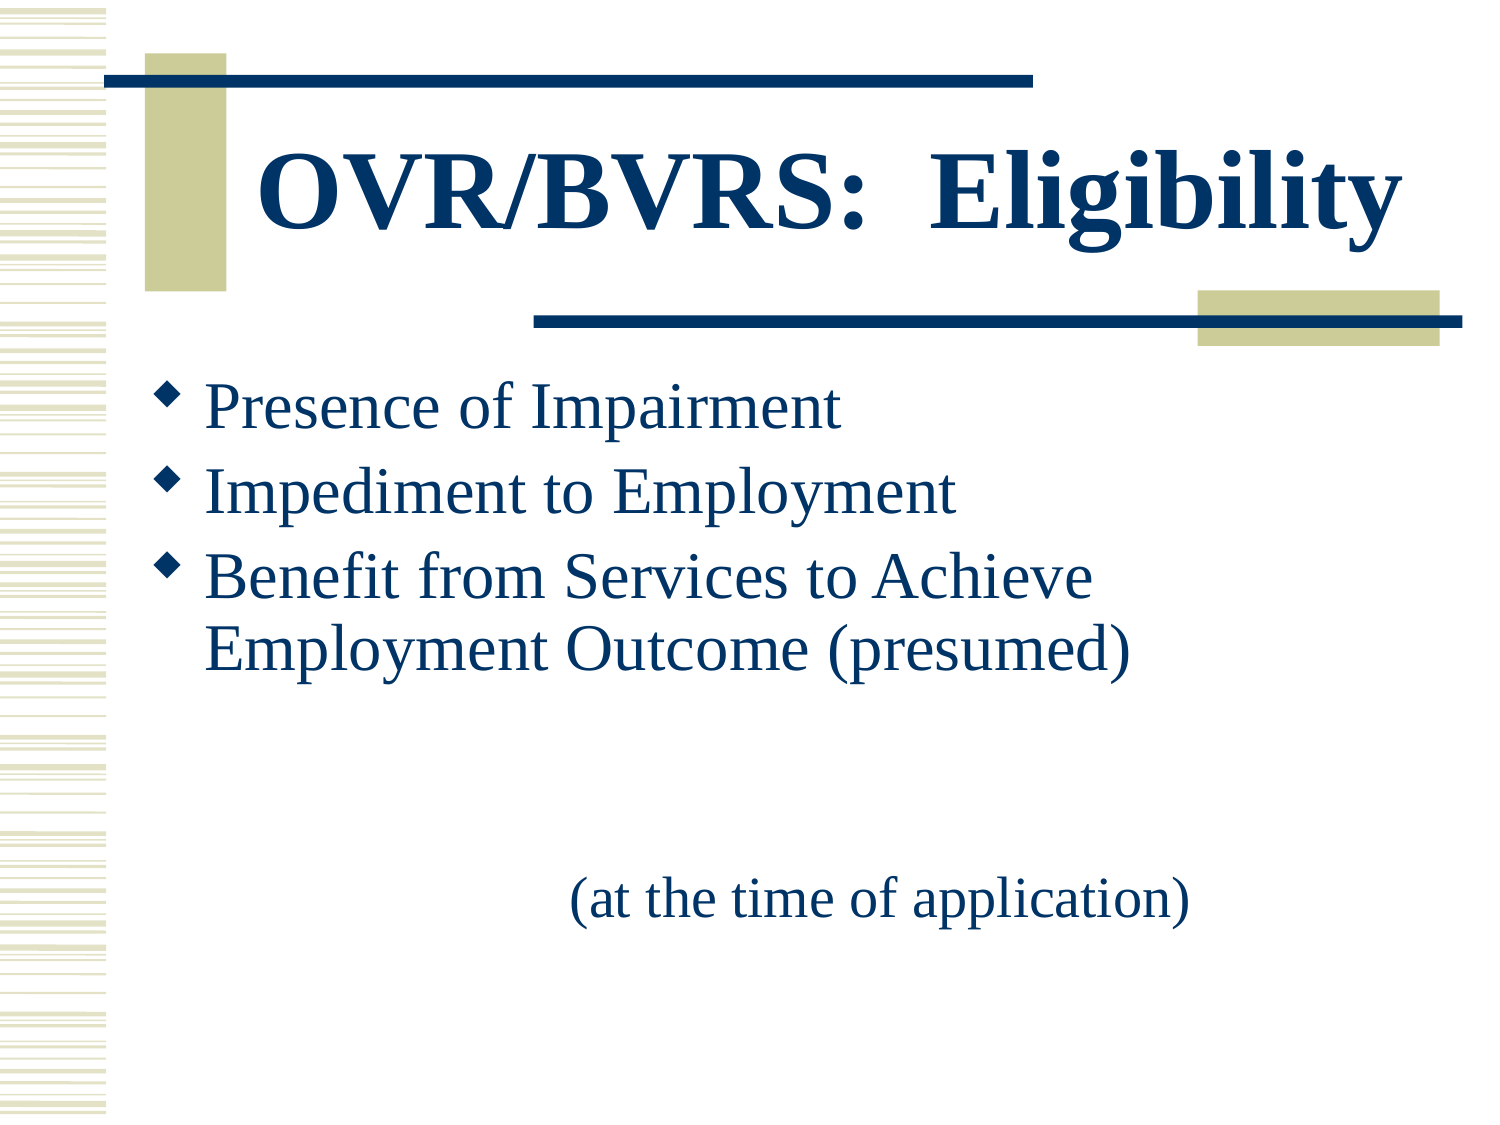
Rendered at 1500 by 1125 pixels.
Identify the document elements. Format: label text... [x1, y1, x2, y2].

title OVR/BVRS: Eligibility [224, 99, 1436, 288]
list Presence of Impairment Impediment to Employment Benefit from Services to Achieve Employment Outcome (presumed) (at the time of application) [132, 363, 1439, 1001]
